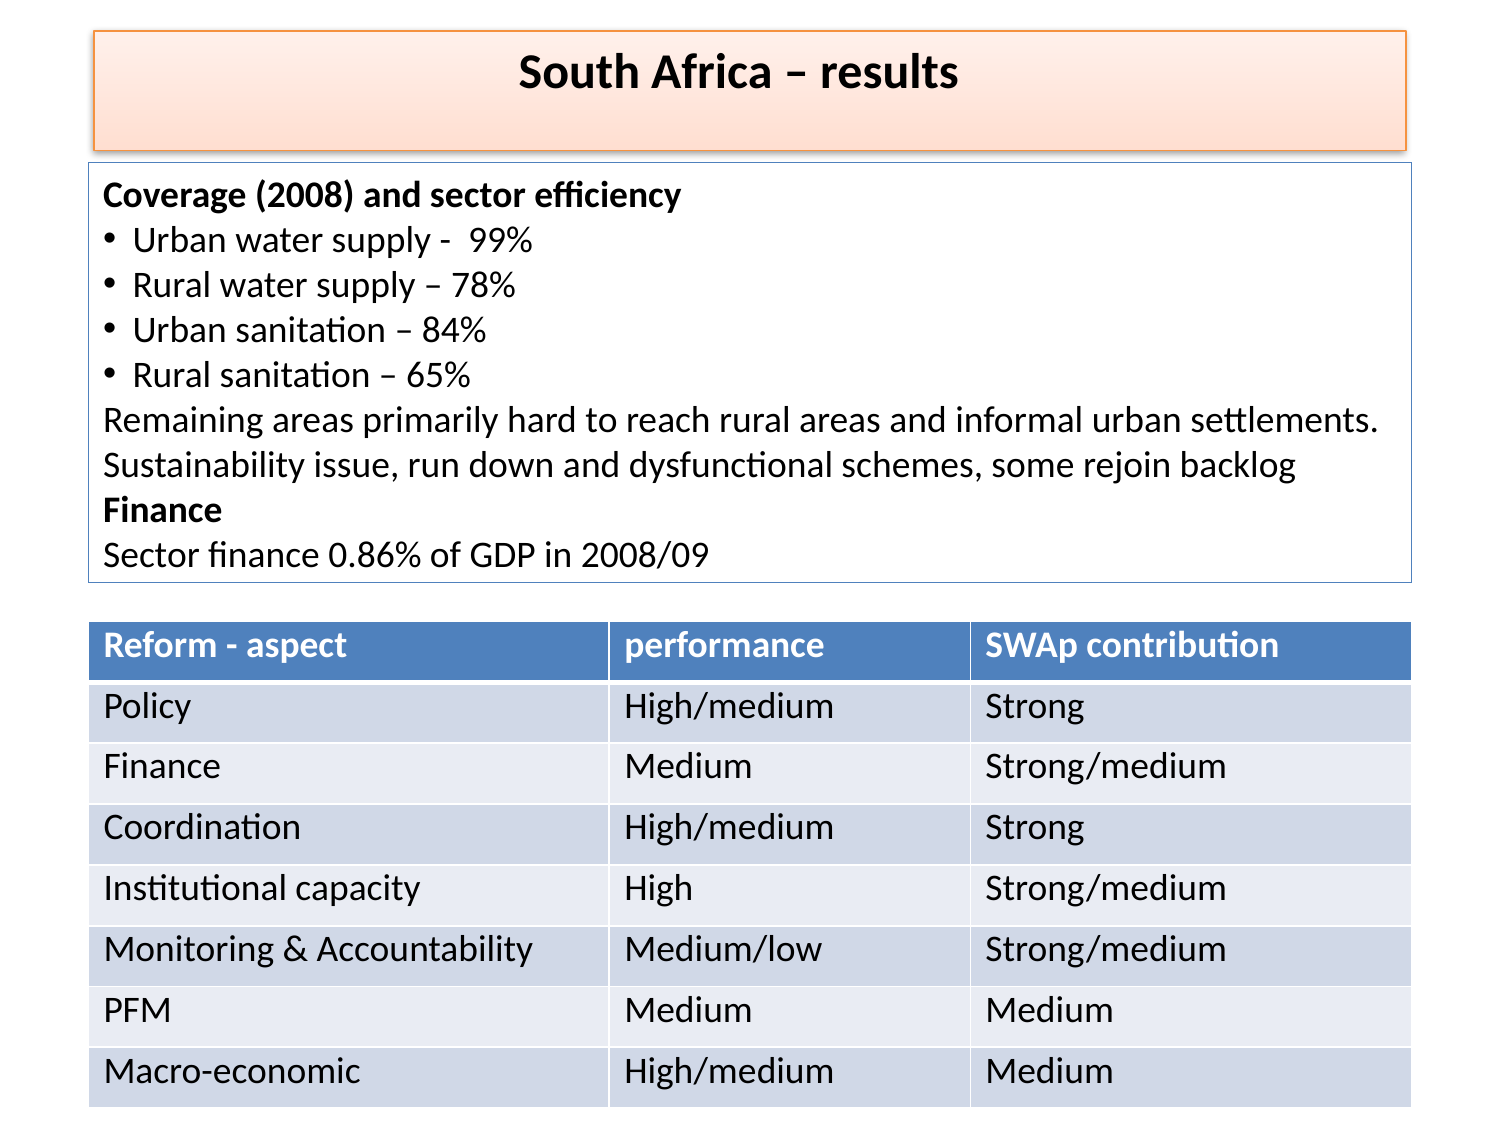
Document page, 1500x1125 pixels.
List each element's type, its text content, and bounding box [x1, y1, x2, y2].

table_cell Finance [89, 744, 608, 803]
table_cell Medium [971, 1048, 1411, 1107]
table_cell Strong [971, 805, 1411, 864]
slide_number 4 [1074, 1042, 1425, 1103]
text_box South Africa – results [93, 30, 1407, 151]
table_cell Institutional capacity [89, 866, 608, 925]
table_cell Strong/medium [971, 866, 1411, 925]
table_header performance [610, 622, 970, 680]
table_cell Medium [610, 987, 970, 1046]
table_cell High/medium [610, 805, 970, 864]
table_header Reform - aspect [89, 622, 608, 680]
table_cell Strong/medium [971, 927, 1411, 986]
table_cell Monitoring & Accountability [89, 927, 608, 986]
table_cell Macro-economic [89, 1048, 608, 1107]
table_cell Coordination [89, 805, 608, 864]
table_header SWAp contribution [971, 622, 1411, 680]
table_cell Medium [971, 987, 1411, 1046]
table_cell Policy [89, 685, 608, 742]
table_cell Strong [971, 685, 1411, 742]
table_cell High/medium [610, 1048, 970, 1107]
table_cell PFM [89, 987, 608, 1046]
table_cell High/medium [610, 685, 970, 742]
table_cell Strong/medium [971, 744, 1411, 803]
table_cell High [610, 866, 970, 925]
table_cell Medium [610, 744, 970, 803]
table_cell Medium/low [610, 927, 970, 986]
text_box Coverage (2008) and sector efficiency Urban water supply - 99% Rural water supply – 78% Urban sanitation – 84% Rural sanitation – 65% Remaining areas primarily hard to reach rural areas and informal urban settlements. Sustainability issue, run down and dysfunctional schemes, some rejoin backlog Finance Sector finance 0.86% of GDP in 2008/09 [88, 162, 1412, 583]
